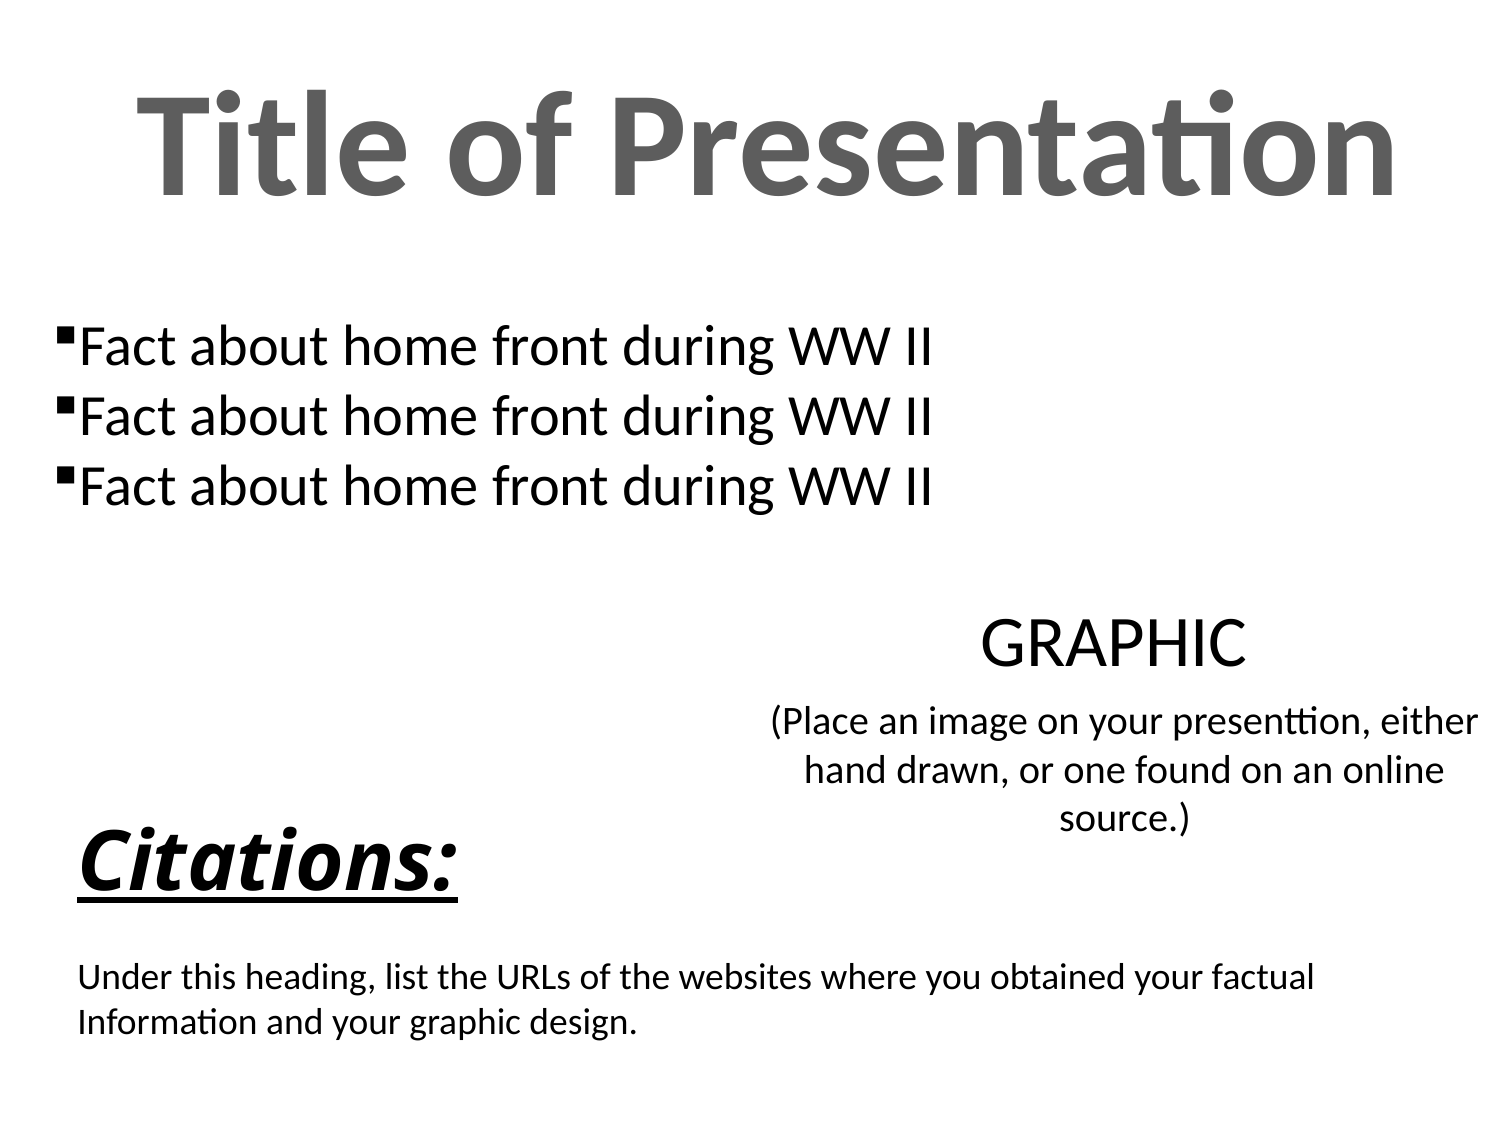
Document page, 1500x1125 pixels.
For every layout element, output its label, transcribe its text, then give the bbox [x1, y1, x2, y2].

subtitle GRAPHIC (Place an image on your presenttion, either hand drawn, or one found on an online source.) [750, 562, 1500, 850]
text_box Title of Presentation [99, 37, 1438, 233]
text_box Fact about home front during WW II Fact about home front during WW II Fact about home front during WW II [37, 299, 1338, 525]
text_box Citations: Under this heading, list the URLs of the websites where you obtained your factual Information and your graphic design. [62, 800, 1388, 1050]
